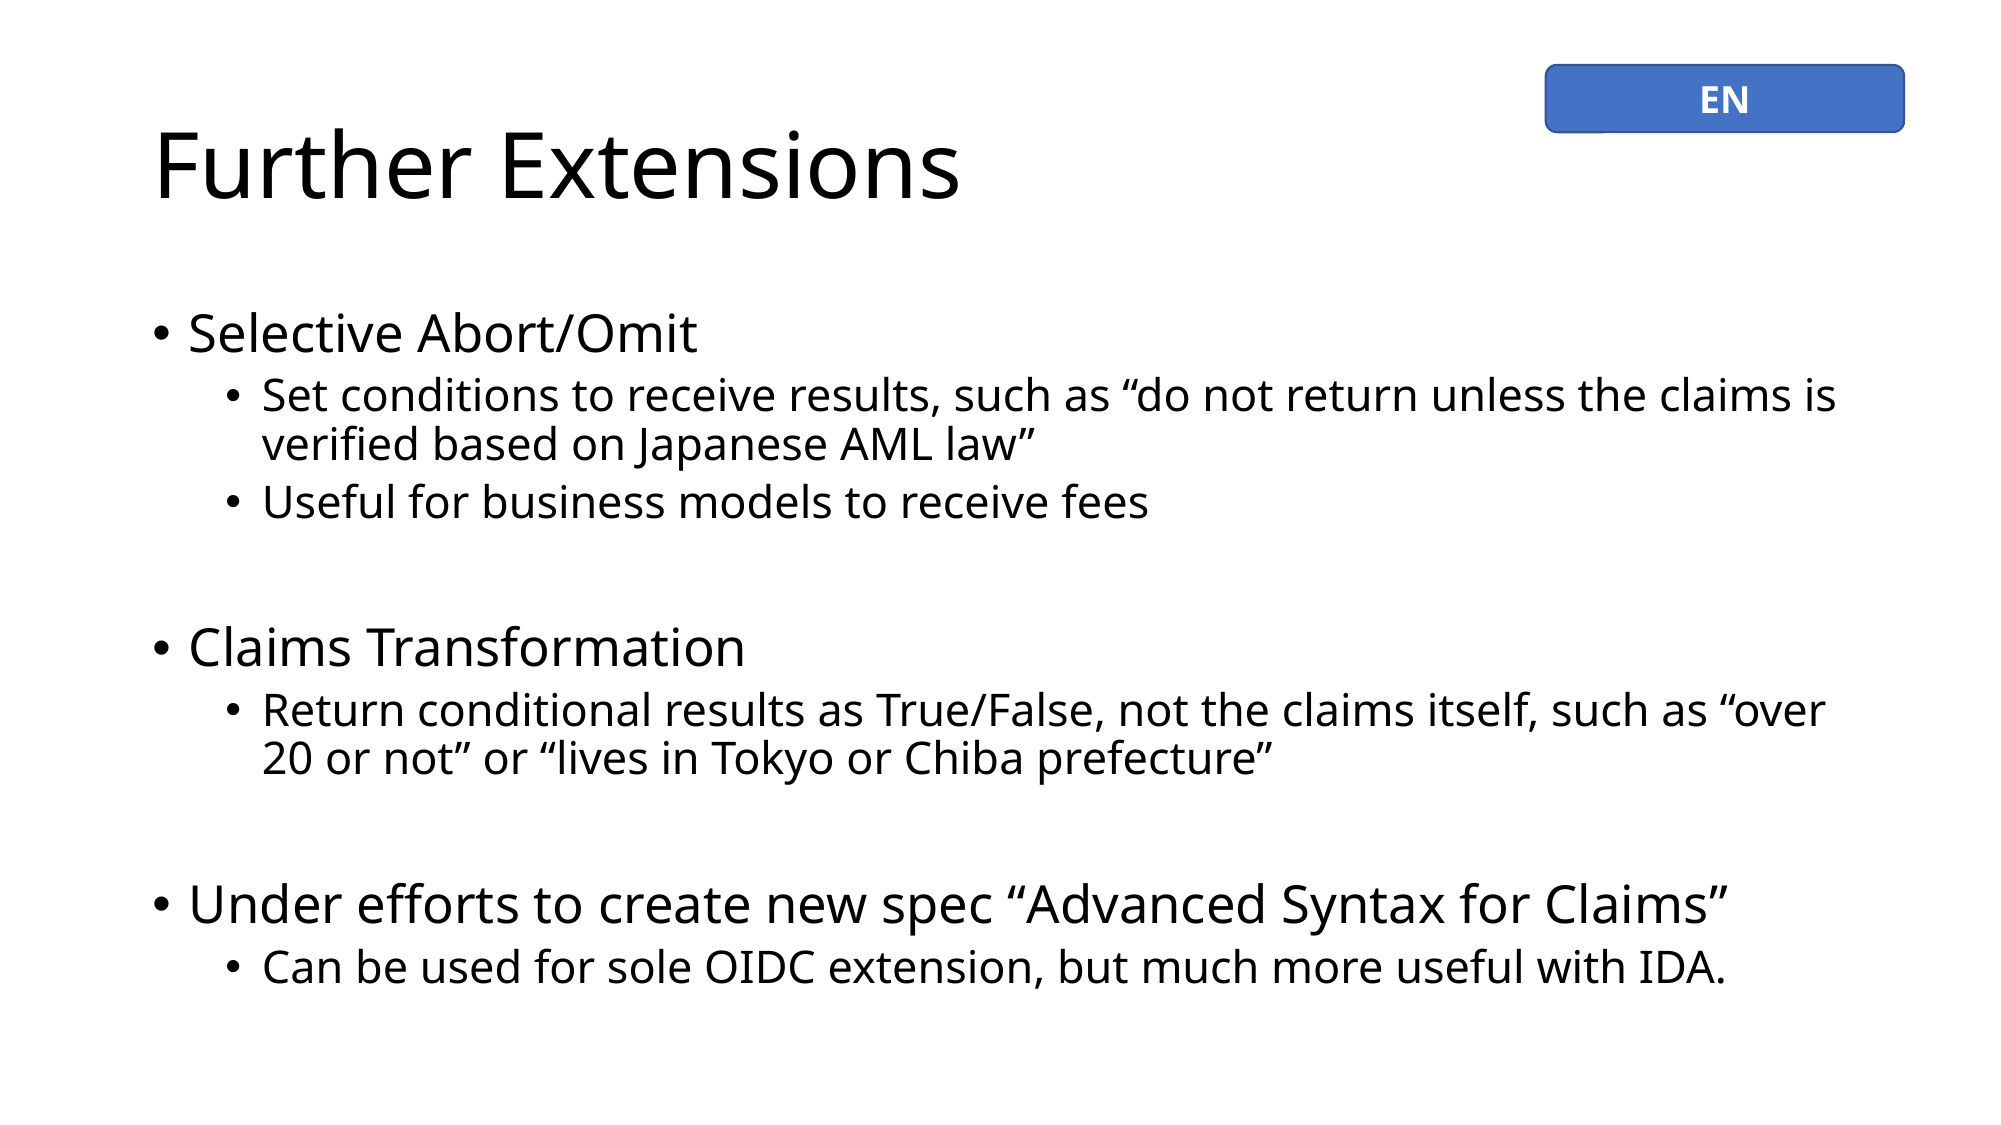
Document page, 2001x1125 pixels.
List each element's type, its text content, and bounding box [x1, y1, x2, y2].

title Further Extensions [137, 59, 1863, 278]
text_box EN [1544, 63, 1906, 134]
list Selective Abort/Omit Set conditions to receive results, such as “do not return unless the claims is verified based on Japanese AML law” Useful for business models to receive fees Claims Transformation Return conditional results as True/False, not the claims itself, such as “over 20 or not” or “lives in Tokyo or Chiba prefecture” Under efforts to create new spec “Advanced Syntax for Claims” Can be used for sole OIDC extension, but much more useful with IDA. [137, 299, 1863, 1014]
